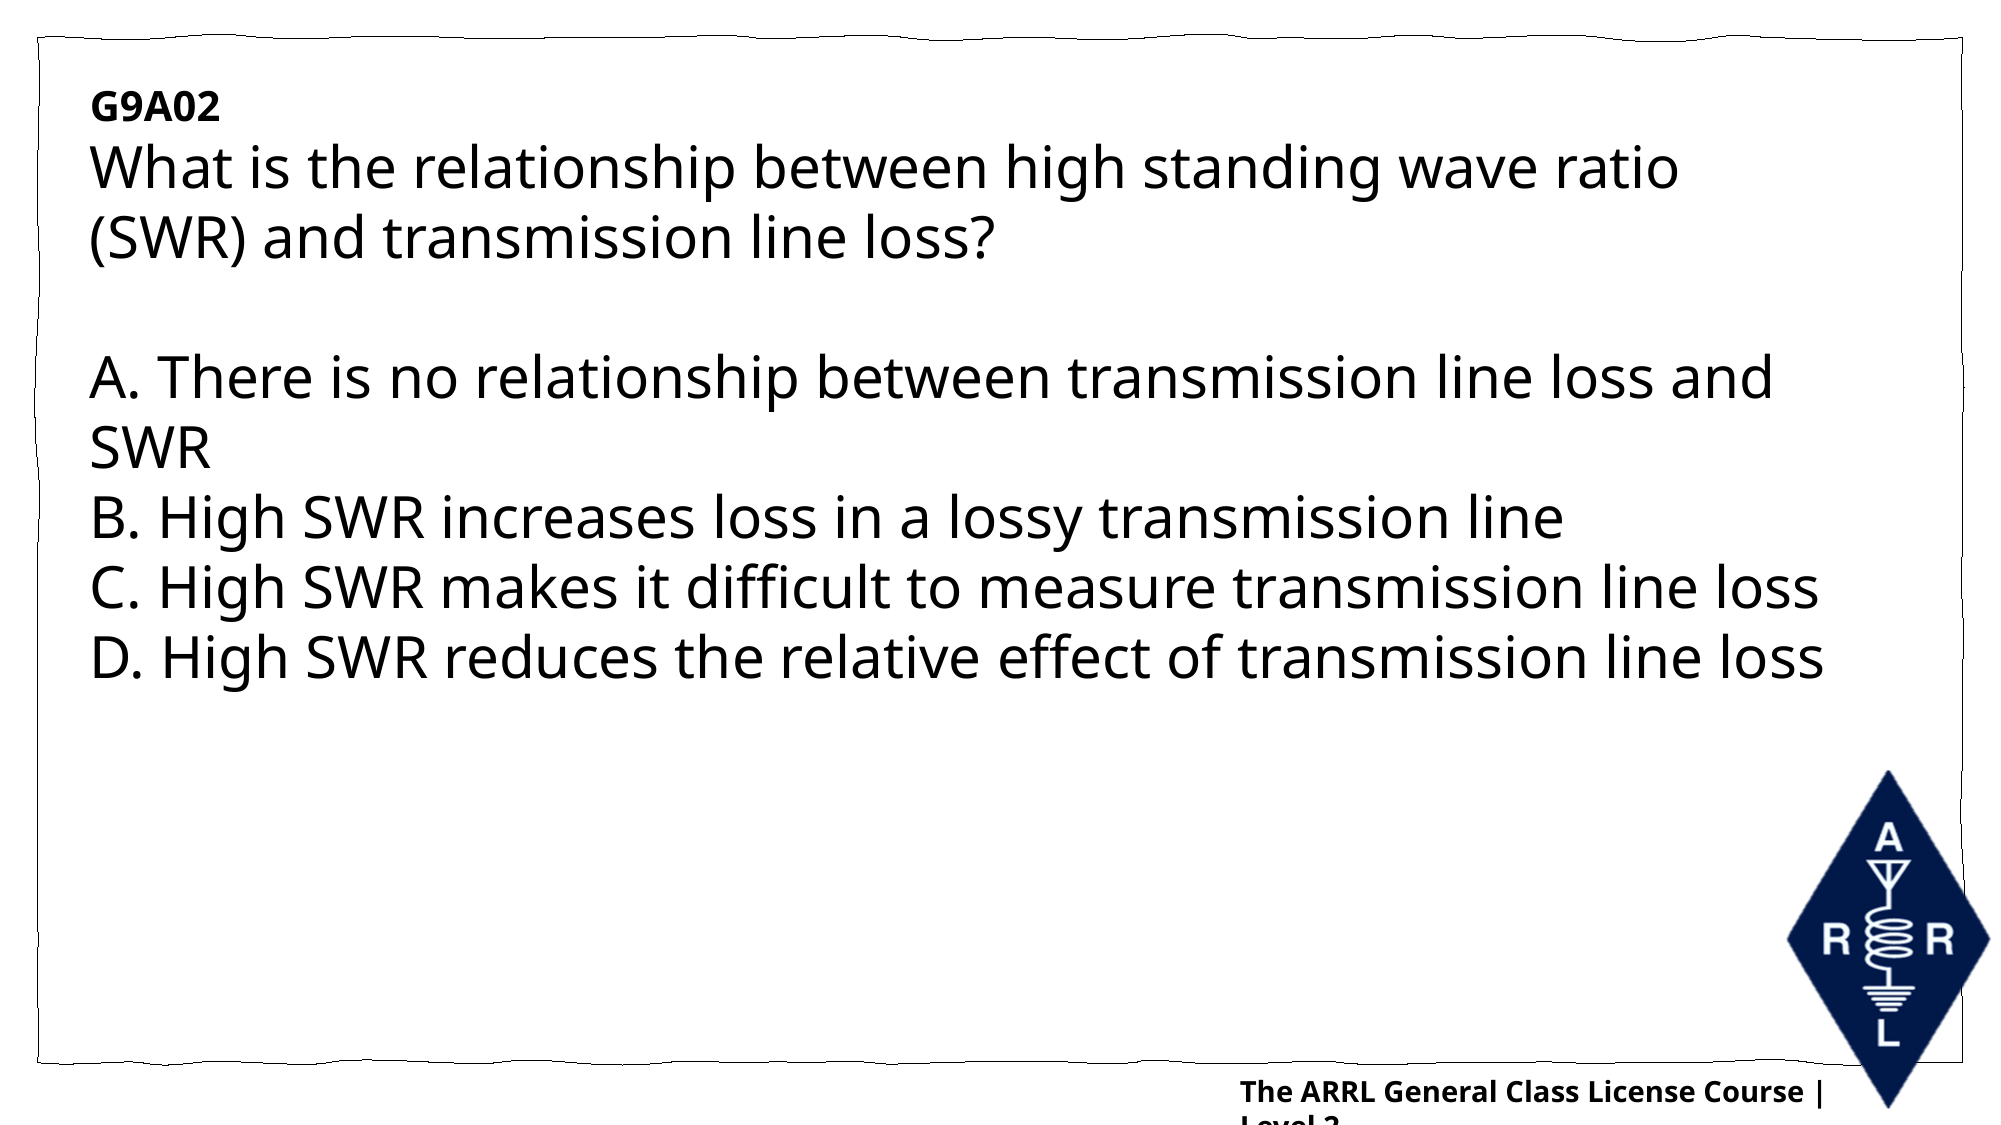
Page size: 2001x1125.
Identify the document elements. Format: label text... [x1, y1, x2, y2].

picture [1773, 752, 1999, 1125]
text_box G9A02 What is the relationship between high standing wave ratio (SWR) and transmission line loss? A. There is no relationship between transmission line loss and SWR B. High SWR increases loss in a lossy transmission line C. High SWR makes it difficult to measure transmission line loss D. High SWR reduces the relative effect of transmission line loss [75, 72, 1850, 698]
